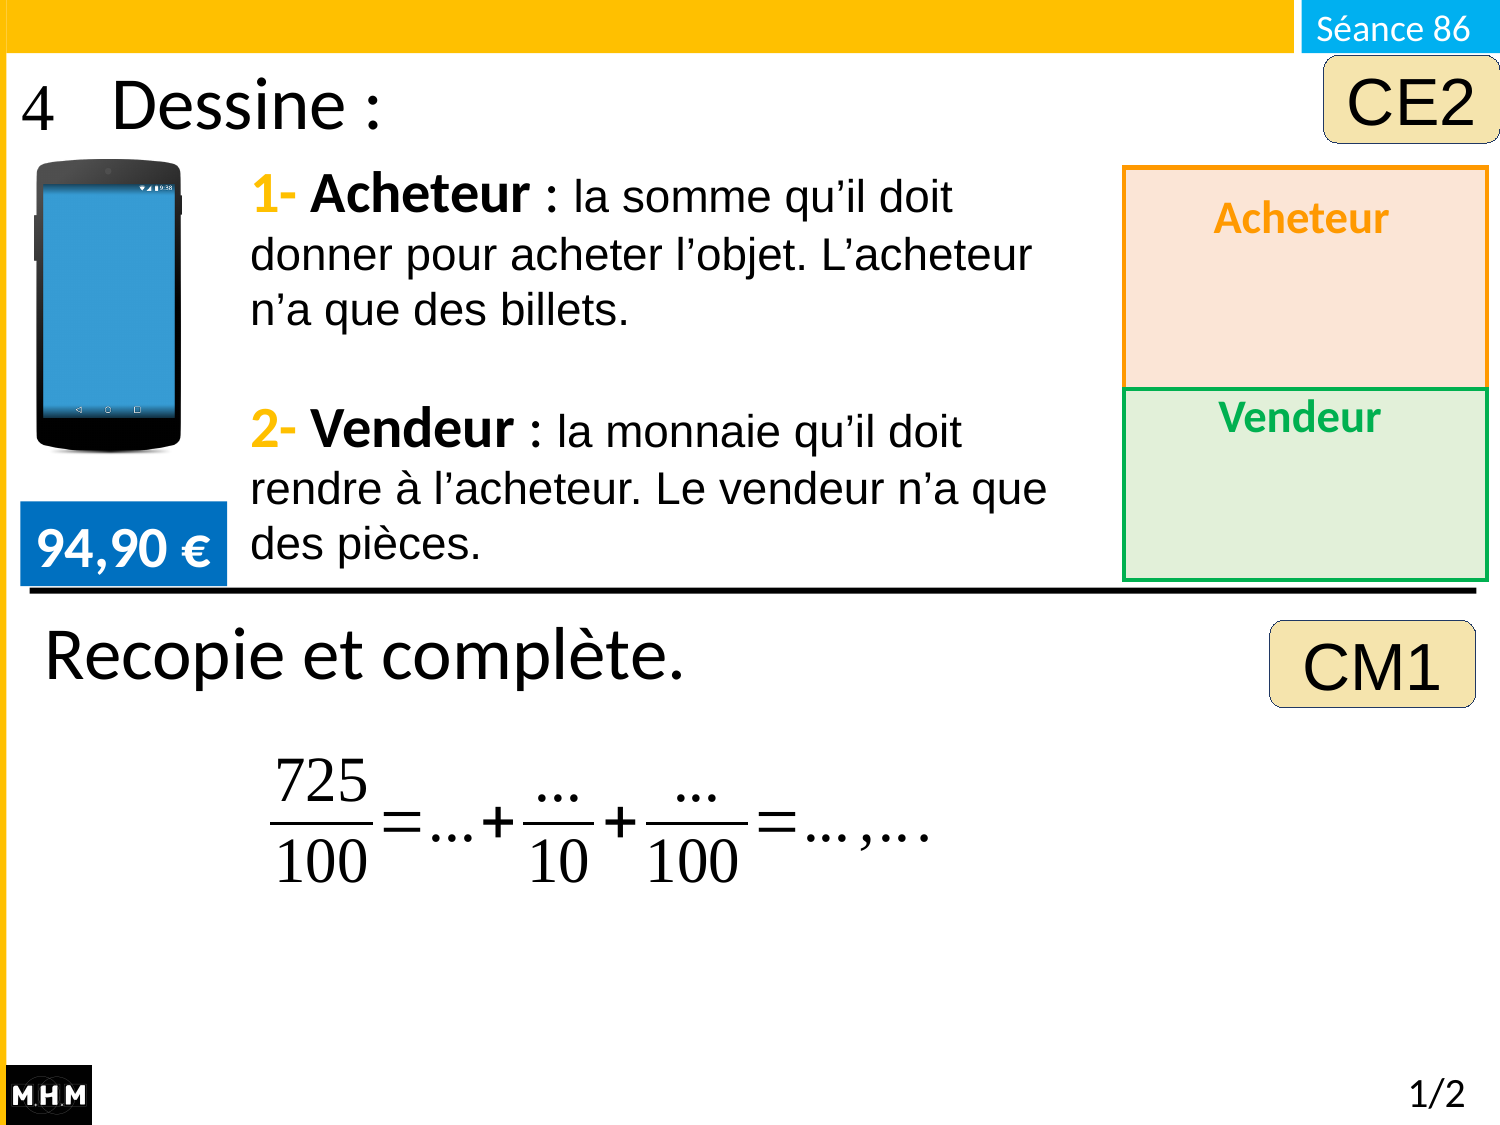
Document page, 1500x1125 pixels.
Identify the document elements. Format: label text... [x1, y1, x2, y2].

text_box 94,90 € [20, 501, 228, 587]
title Dessine : [96, 60, 413, 160]
text_box [1122, 387, 1489, 582]
text_box CM1 [1269, 620, 1476, 708]
text_box CE2 [1323, 55, 1500, 144]
text_box [1122, 165, 1489, 387]
list 1/2 [1373, 1064, 1500, 1125]
text_box Vendeur [1203, 366, 1418, 451]
text_box Recopie et complète. [30, 605, 736, 705]
text_box Acheteur [1198, 167, 1421, 252]
picture [33, 159, 183, 455]
picture [6, 1065, 92, 1125]
text_box 1- Acheteur : la somme qu’il doit donner pour acheter l’objet. L’acheteur n’a que des billets. 2- Vendeur : la monnaie qu’il doit rendre à l’acheteur. Le vendeur n’a que des pièces. [235, 133, 1103, 590]
